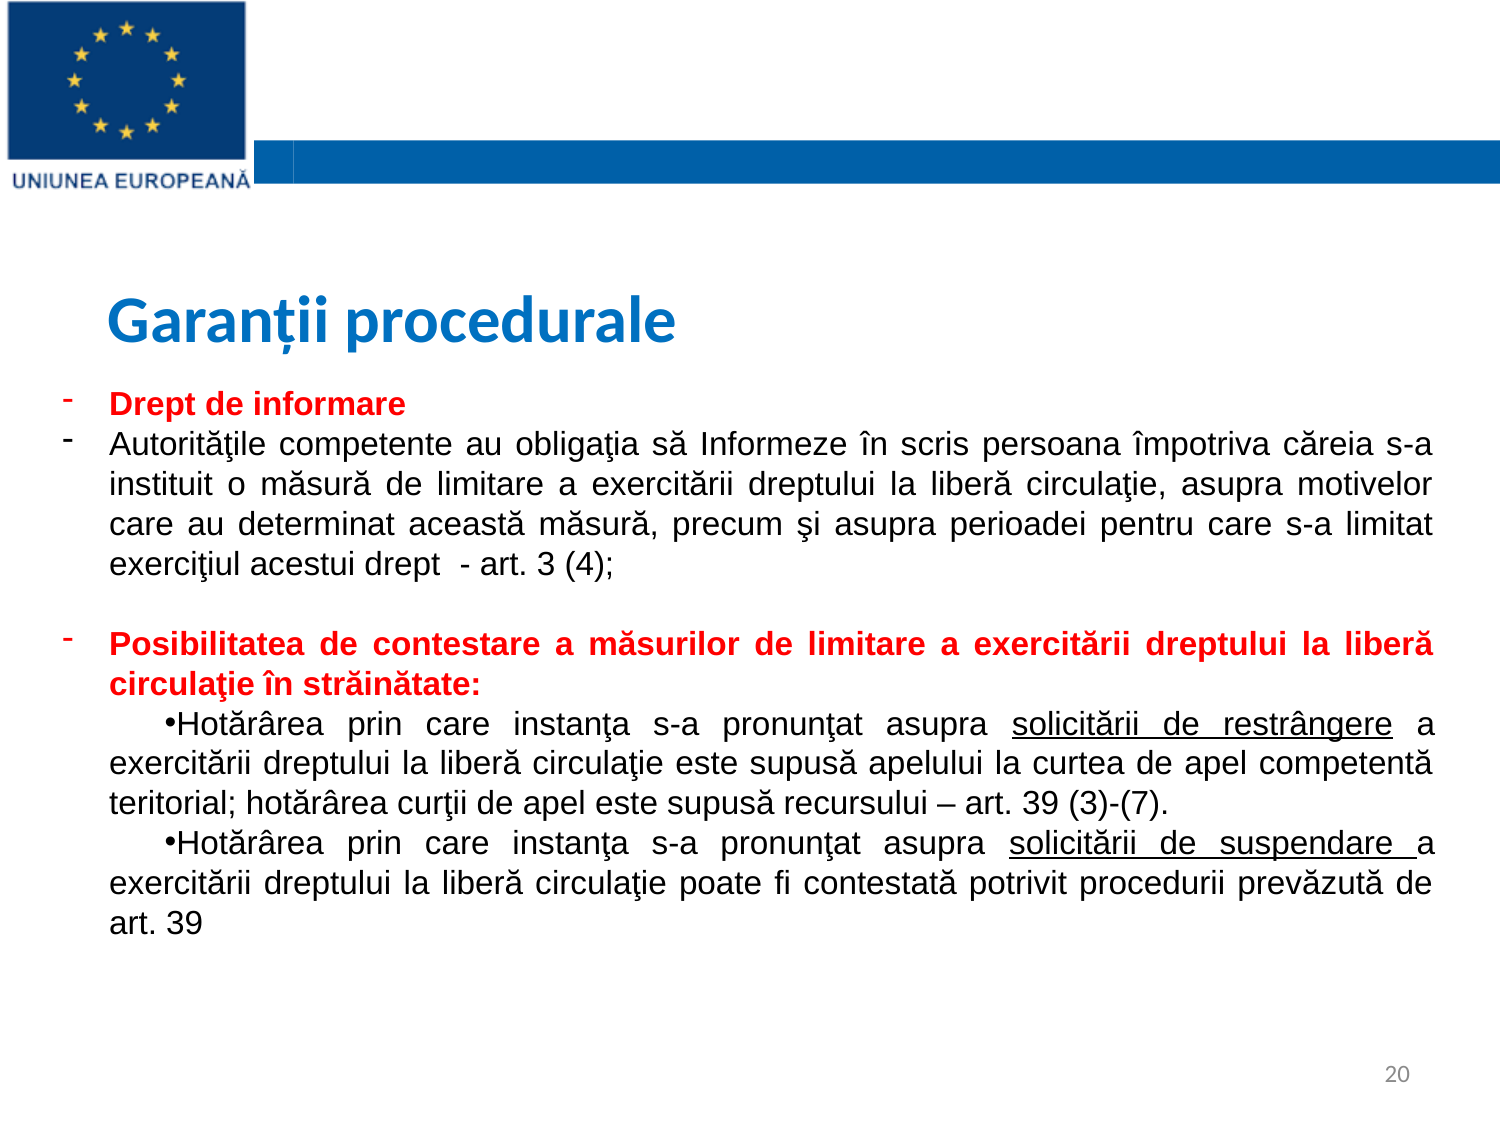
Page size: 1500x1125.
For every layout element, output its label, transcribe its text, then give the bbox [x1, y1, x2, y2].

slide_number 20 [1074, 1042, 1425, 1103]
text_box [257, 140, 1500, 184]
text_box Garanţii procedurale [72, 237, 1423, 374]
text_box Drept de informare Autorităţile competente au obligaţia să Informeze în scris persoana împotriva căreia s-a instituit o măsură de limitare a exercitării dreptului la liberă circulaţie, asupra motivelor care au determinat această măsură, precum şi asupra perioadei pentru care s-a limitat exerciţiul acestui drept - art. 3 (4); Posibilitatea de contestare a măsurilor de limitare a exercitării dreptului la liberă circulaţie în străinătate: Hotărârea prin care instanţa s-a pronunţat asupra solicitării de restrângere a exercitării dreptului la liberă circulaţie este supusă apelului la curtea de apel competentă teritorial; hotărârea curţii de apel este supusă recursului – art. 39 (3)-(7). Hotărârea prin care instanţa s-a pronunţat asupra solicitării de suspendare a exercitării dreptului la liberă circulaţie poate fi contestată potrivit procedurii prevăzută de art. 39 [47, 374, 1450, 989]
picture [0, 0, 254, 197]
